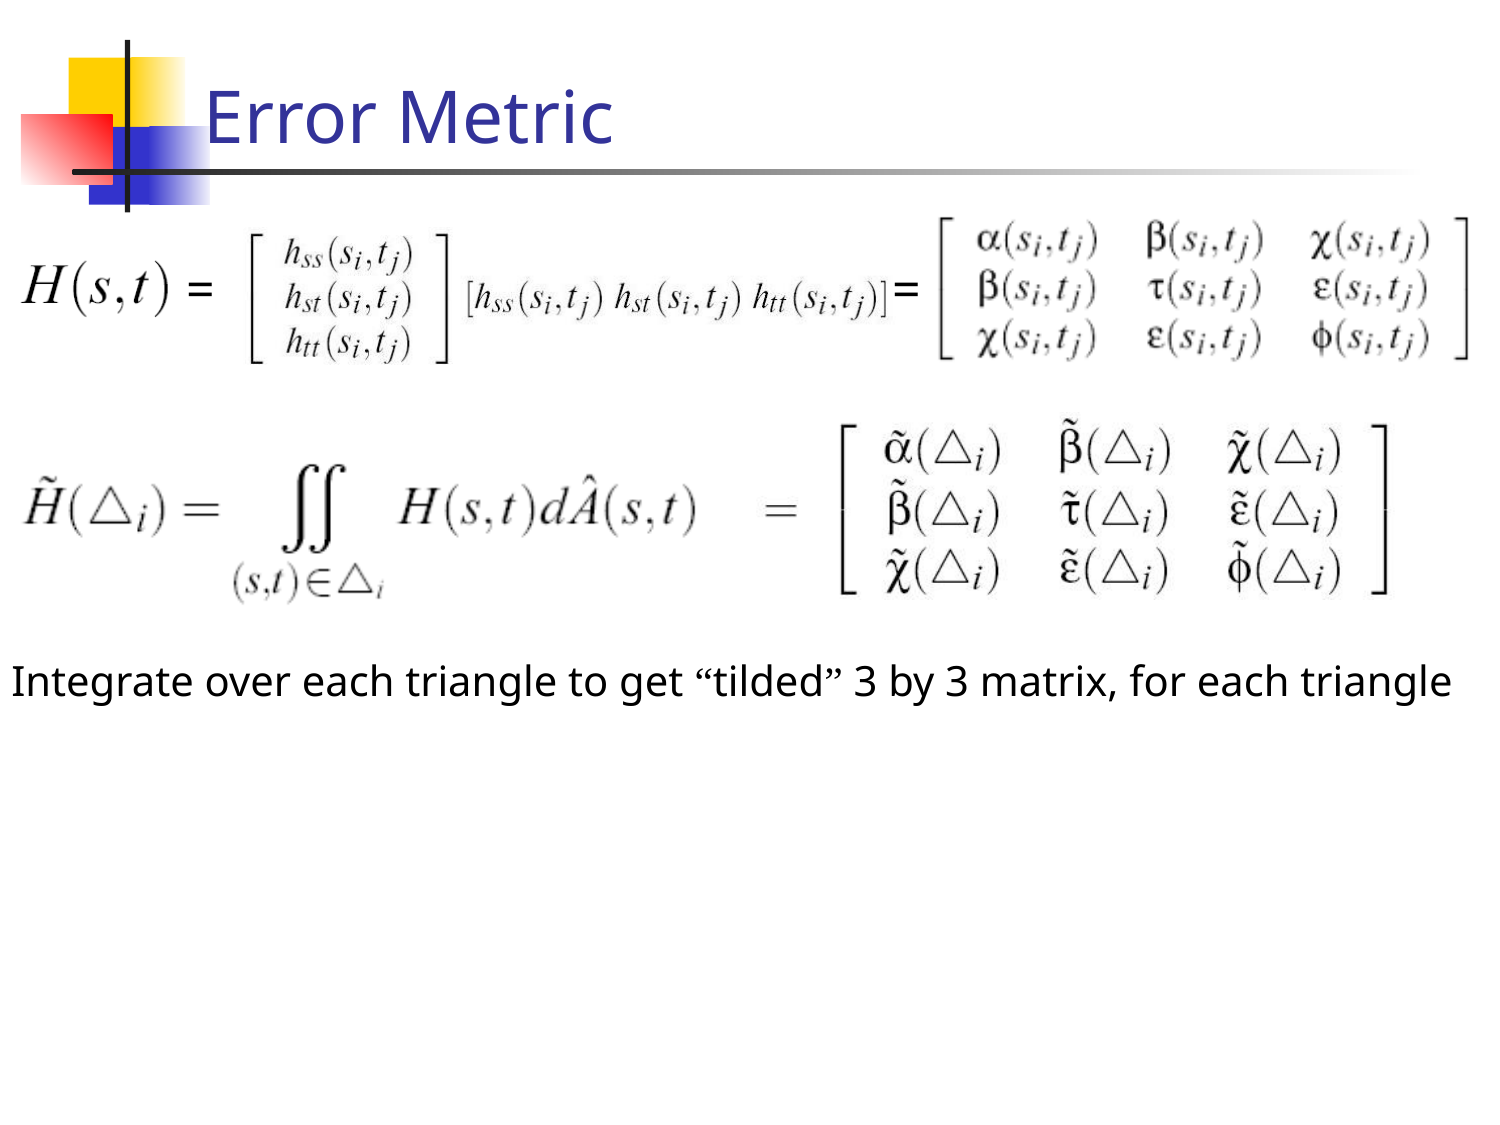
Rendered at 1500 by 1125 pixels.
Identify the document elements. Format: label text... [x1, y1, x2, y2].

text_box Integrate over each triangle to get “tilded” 3 by 3 matrix, for each triangle [0, 647, 1468, 713]
picture [235, 219, 897, 376]
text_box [12, 244, 176, 322]
title Error Metric [188, 0, 1468, 167]
text_box = [178, 249, 230, 325]
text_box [12, 450, 709, 613]
picture [745, 412, 1396, 600]
text_box = [901, 249, 925, 325]
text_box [930, 208, 1482, 370]
